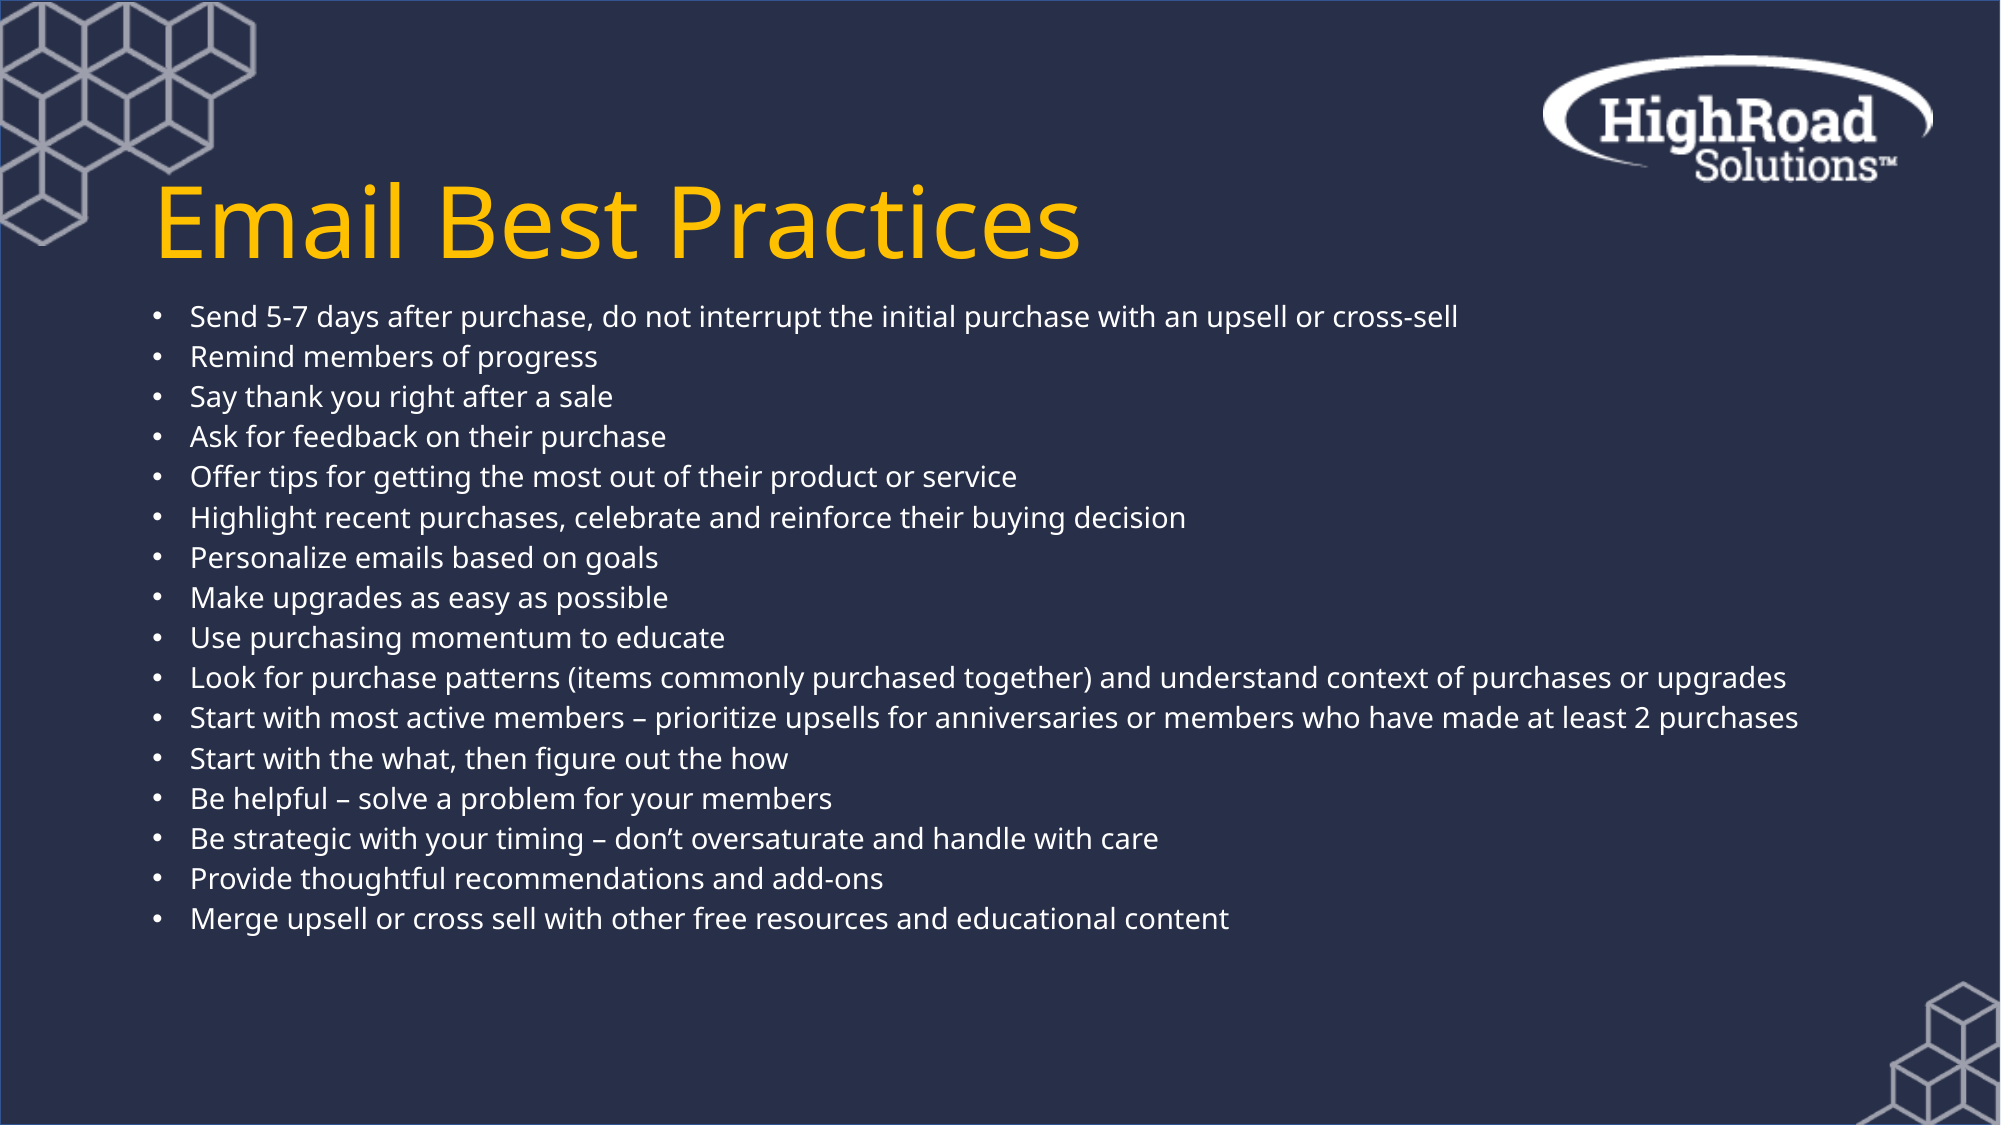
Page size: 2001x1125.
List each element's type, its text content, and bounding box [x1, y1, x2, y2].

picture [1855, 981, 2000, 1125]
picture [1543, 54, 1933, 183]
list Send 5-7 days after purchase, do not interrupt the initial purchase with an upsell or cross-sell Remind members of progress Say thank you right after a sale Ask for feedback on their purchase Offer tips for getting the most out of their product or service Highlight recent purchases, celebrate and reinforce their buying decision Personalize emails based on goals Make upgrades as easy as possible Use purchasing momentum to educate Look for purchase patterns (items commonly purchased together) and understand context of purchases or upgrades Start with most active members – prioritize upsells for anniversaries or members who have made at least 2 purchases Start with the what, then figure out the how Be helpful – solve a problem for your members Be strategic with your timing – don’t oversaturate and handle with care Provide thoughtful recommendations and add-ons Merge upsell or cross sell with other free resources and educational content [137, 290, 1863, 968]
picture [0, 2, 330, 246]
title Email Best Practices [137, 131, 1863, 290]
